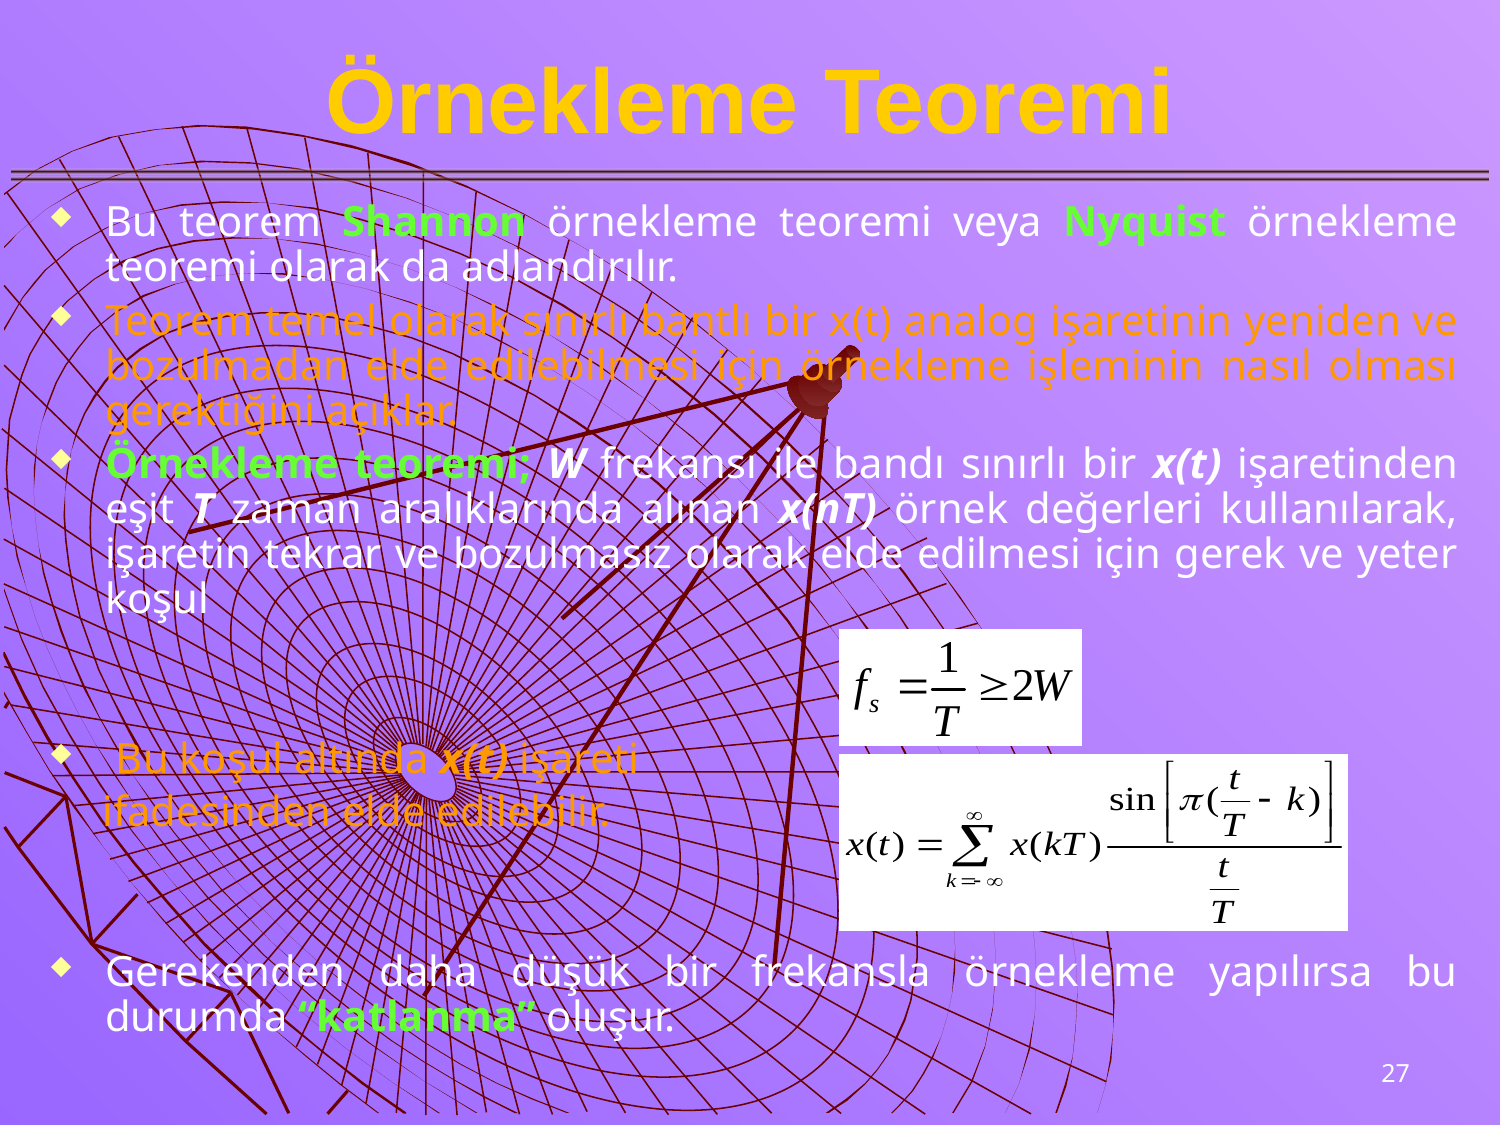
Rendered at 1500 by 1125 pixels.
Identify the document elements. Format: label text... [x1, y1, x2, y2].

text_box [838, 628, 1083, 747]
list Bu teorem Shannon örnekleme teoremi veya Nyquist örnekleme teoremi olarak da adlandırılır. Teorem temel olarak sınırlı bantlı bir x(t) analog işaretinin yeniden ve bozulmadan elde edilebilmesi için örnekleme işleminin nasıl olması gerektiğini açıklar. Örnekleme teoremi; W frekansı ile bandı sınırlı bir x(t) işaretinden eşit T zaman aralıklarında alınan x(nT) örnek değerleri kullanılarak, işaretin tekrar ve bozulmasız olarak elde edilmesi için gerek ve yeter koşul Bu koşul altında x(t) işareti ifadesinden elde edilebilir. Gerekenden daha düşük bir frekansla örnekleme yapılırsa bu durumda “katlanma” oluşur. [33, 497, 1474, 530]
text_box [838, 753, 1349, 932]
title Örnekleme Teoremi [0, 15, 1500, 179]
list Bu teorem Shannon örnekleme teoremi veya Nyquist örnekleme teoremi olarak da adlandırılır. Teorem temel olarak sınırlı bantlı bir x(t) analog işaretinin yeniden ve bozulmadan elde edilebilmesi için örnekleme işleminin nasıl olması gerektiğini açıklar. Örnekleme teoremi; W frekansı ile bandı sınırlı bir x(t) işaretinden eşit T zaman aralıklarında alınan x(nT) örnek değerleri kullanılarak, işaretin tekrar ve bozulmasız olarak elde edilmesi için gerek ve yeter koşul Bu koşul altında x(t) işareti ifadesinden elde edilebilir. Gerekenden daha düşük bir frekansla örnekleme yapılırsa bu durumda “katlanma” oluşur. [33, 193, 1474, 496]
list Bu teorem Shannon örnekleme teoremi veya Nyquist örnekleme teoremi olarak da adlandırılır. Teorem temel olarak sınırlı bantlı bir x(t) analog işaretinin yeniden ve bozulmadan elde edilebilmesi için örnekleme işleminin nasıl olması gerektiğini açıklar. Örnekleme teoremi; W frekansı ile bandı sınırlı bir x(t) işaretinden eşit T zaman aralıklarında alınan x(nT) örnek değerleri kullanılarak, işaretin tekrar ve bozulmasız olarak elde edilmesi için gerek ve yeter koşul Bu koşul altında x(t) işareti ifadesinden elde edilebilir. Gerekenden daha düşük bir frekansla örnekleme yapılırsa bu durumda “katlanma” oluşur. [33, 531, 1474, 1102]
